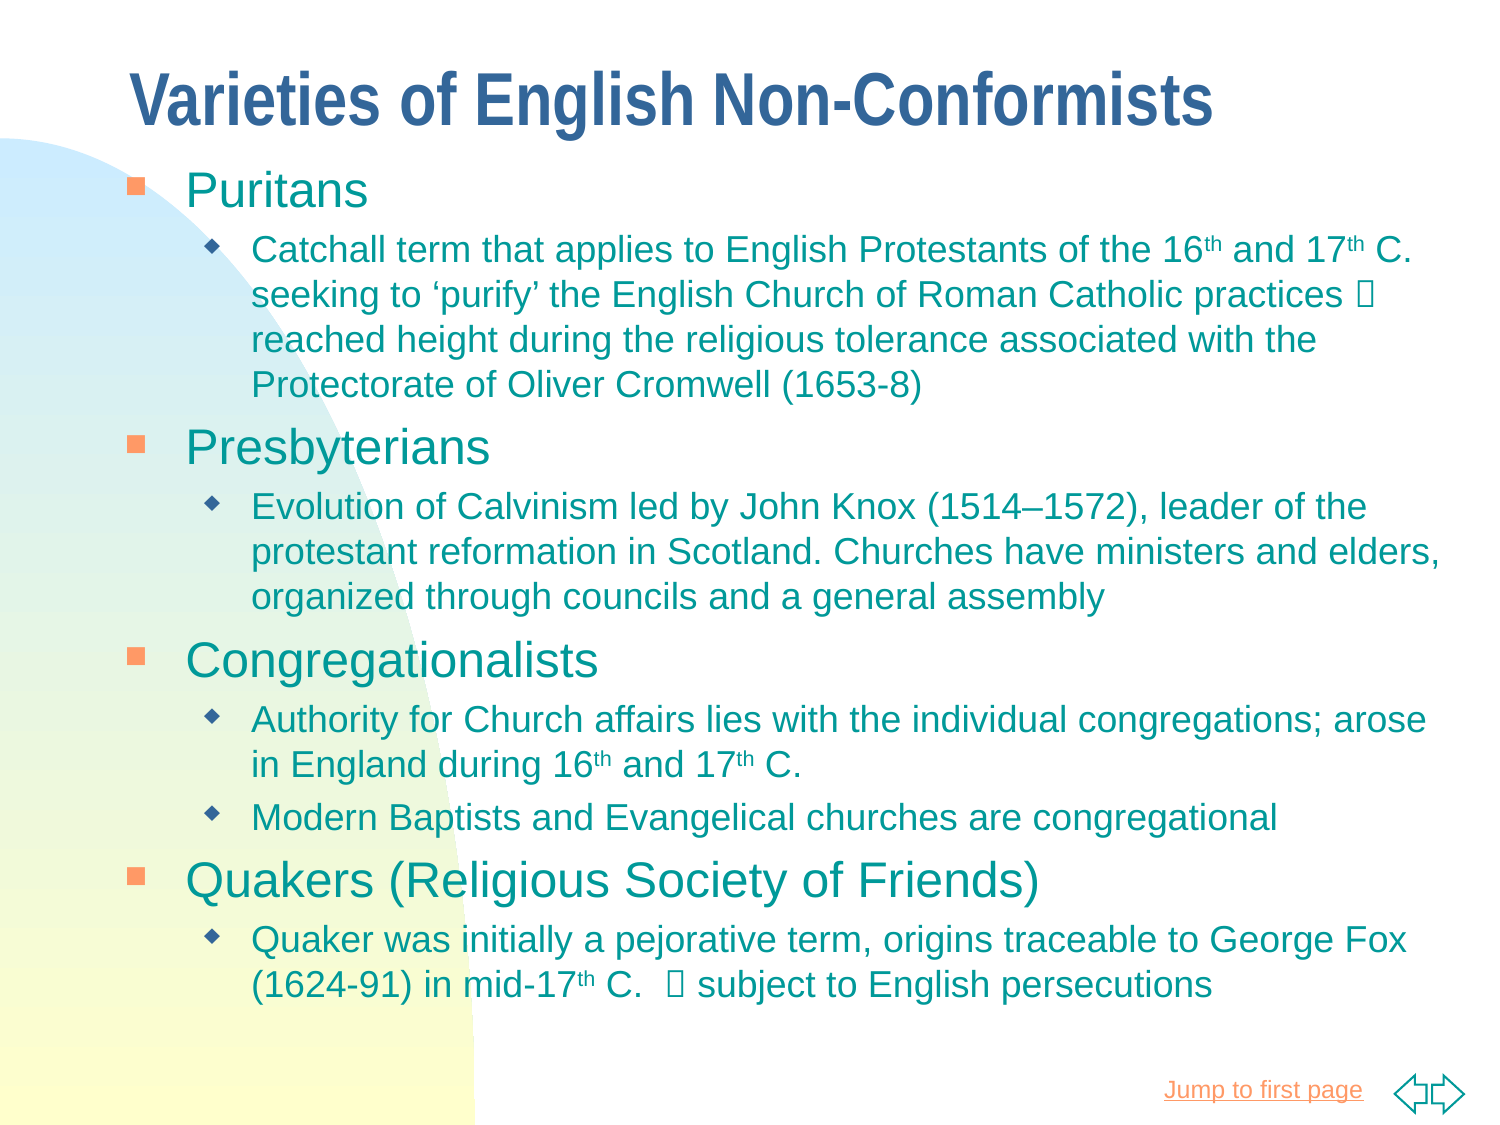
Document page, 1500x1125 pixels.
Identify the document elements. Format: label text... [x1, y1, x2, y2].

list Puritans Catchall term that applies to English Protestants of the 16th and 17th C. seeking to ‘purify’ the English Church of Roman Catholic practices  reached height during the religious tolerance associated with the Protectorate of Oliver Cromwell (1653-8) Presbyterians Evolution of Calvinism led by John Knox (1514–1572), leader of the protestant reformation in Scotland. Churches have ministers and elders, organized through councils and a general assembly Congregationalists Authority for Church affairs lies with the individual congregations; arose in England during 16th and 17th C. Modern Baptists and Evangelical churches are congregational Quakers (Religious Society of Friends) Quaker was initially a pejorative term, origins traceable to George Fox (1624-91) in mid-17th C.  subject to English persecutions [113, 149, 1465, 1063]
title Varieties of English Non-Conformists [113, 49, 1465, 149]
